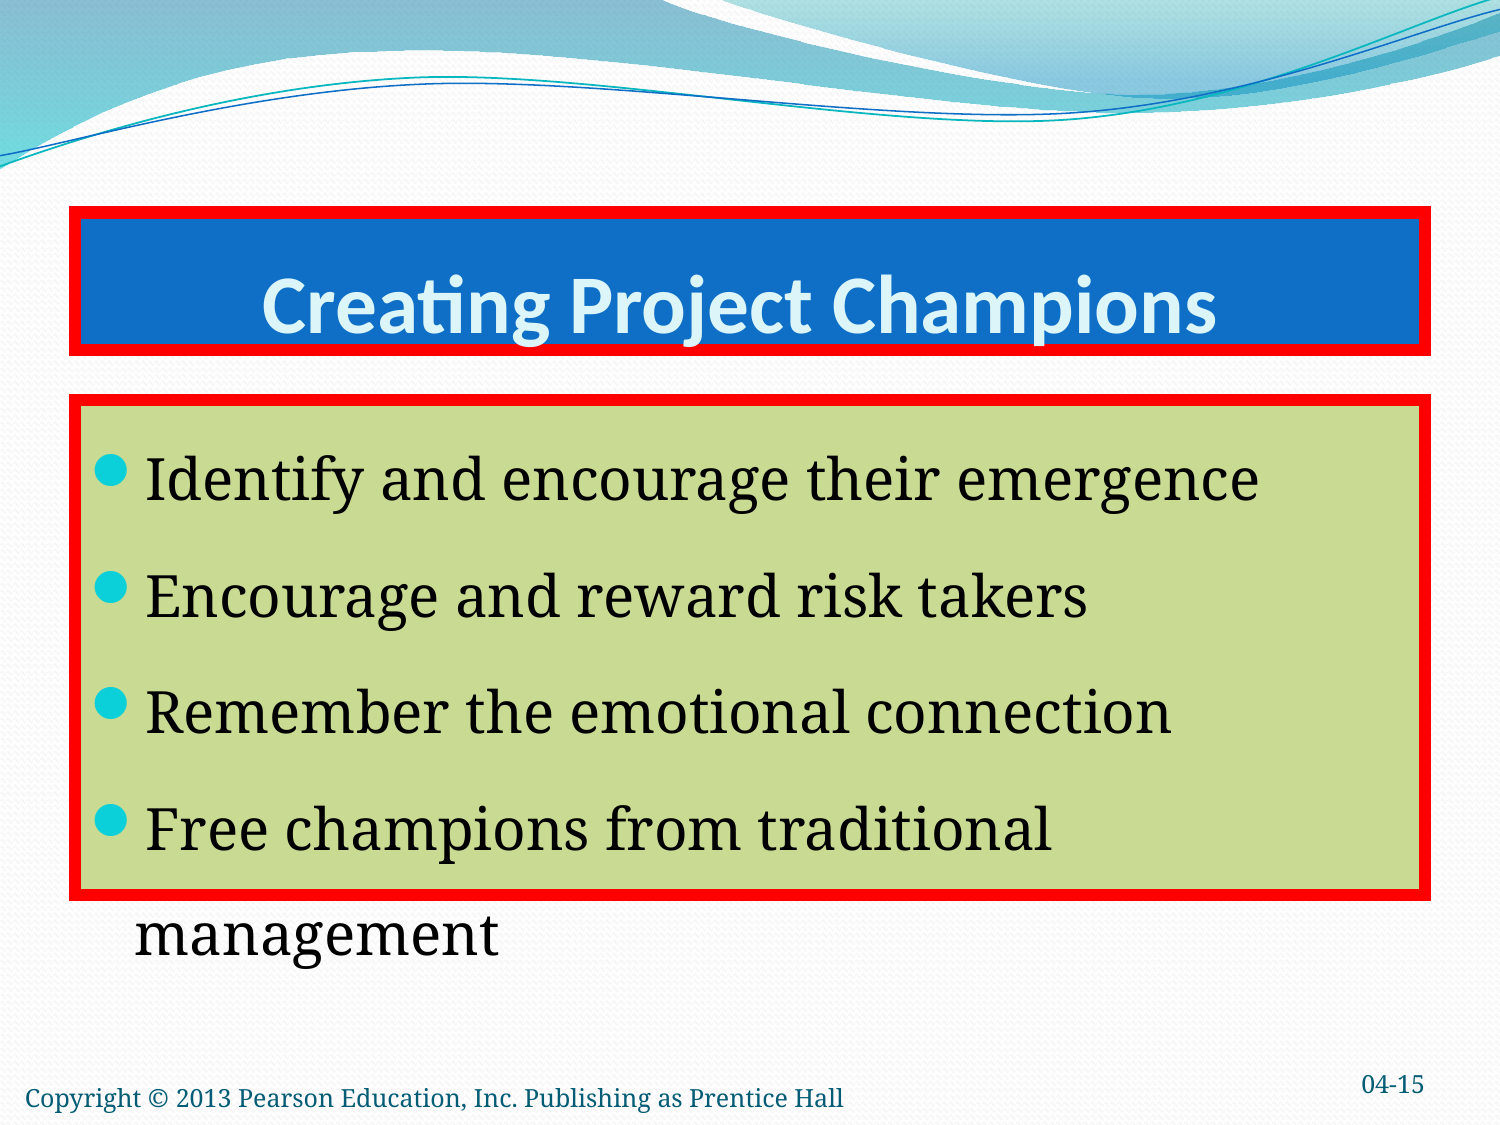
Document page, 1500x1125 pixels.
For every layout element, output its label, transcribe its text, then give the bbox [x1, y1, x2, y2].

title Creating Project Champions [74, 212, 1426, 351]
list Identify and encourage their emergence Encourage and reward risk takers Remember the emotional connection Free champions from traditional management [74, 399, 1426, 896]
text_box Copyright © 2013 Pearson Education, Inc. Publishing as Prentice Hall [24, 1074, 988, 1113]
slide_number 04-15 [1299, 1042, 1425, 1103]
